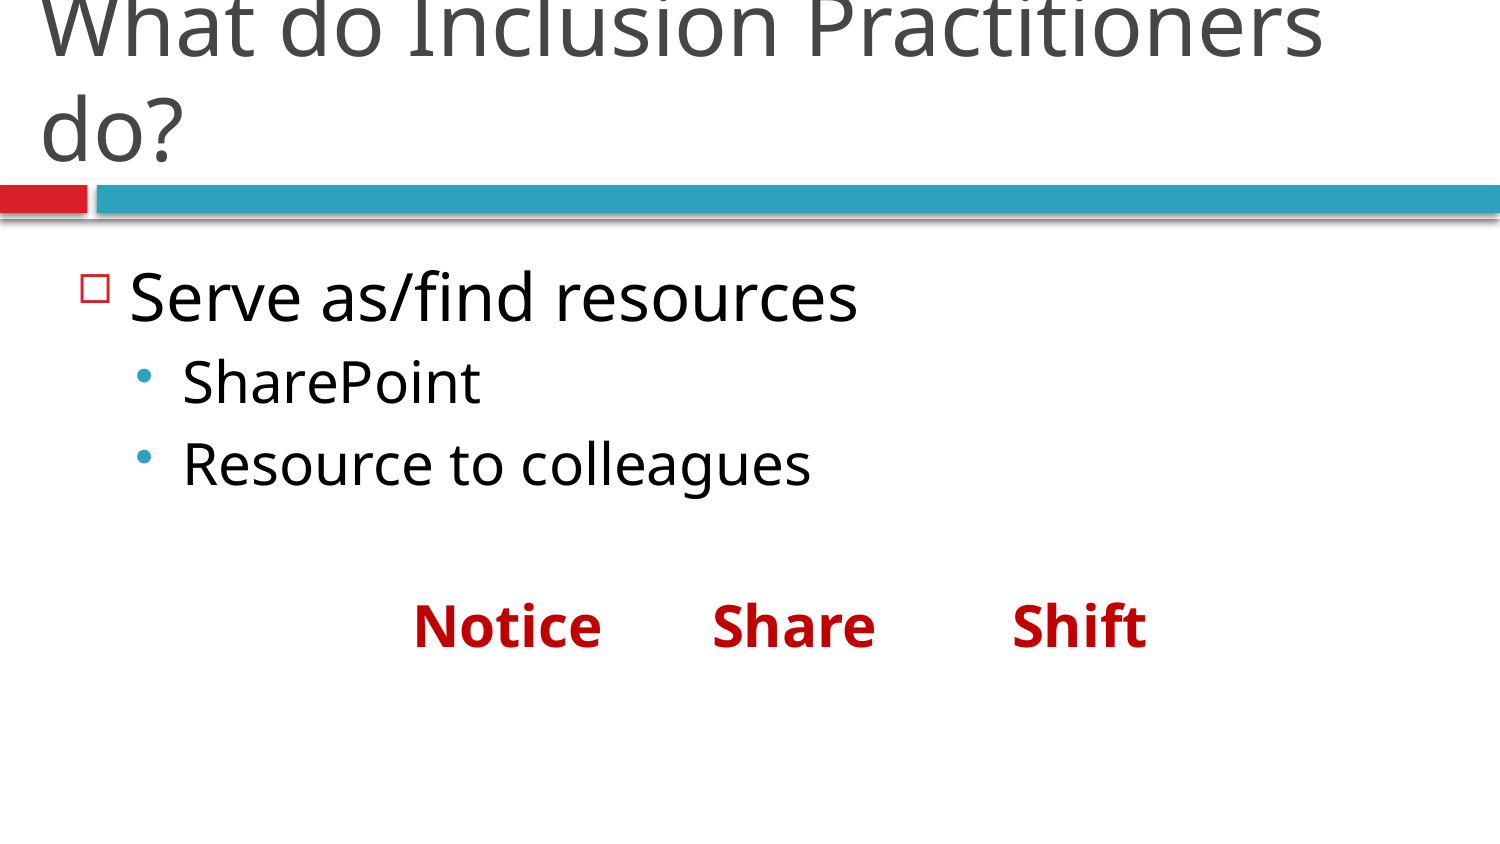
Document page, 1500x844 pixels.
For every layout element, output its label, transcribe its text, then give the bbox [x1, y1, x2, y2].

list Serve as/find resources SharePoint Resource to colleagues Notice Share Shift [62, 246, 1438, 822]
title What do Inclusion Practitioners do? [24, 21, 1363, 187]
